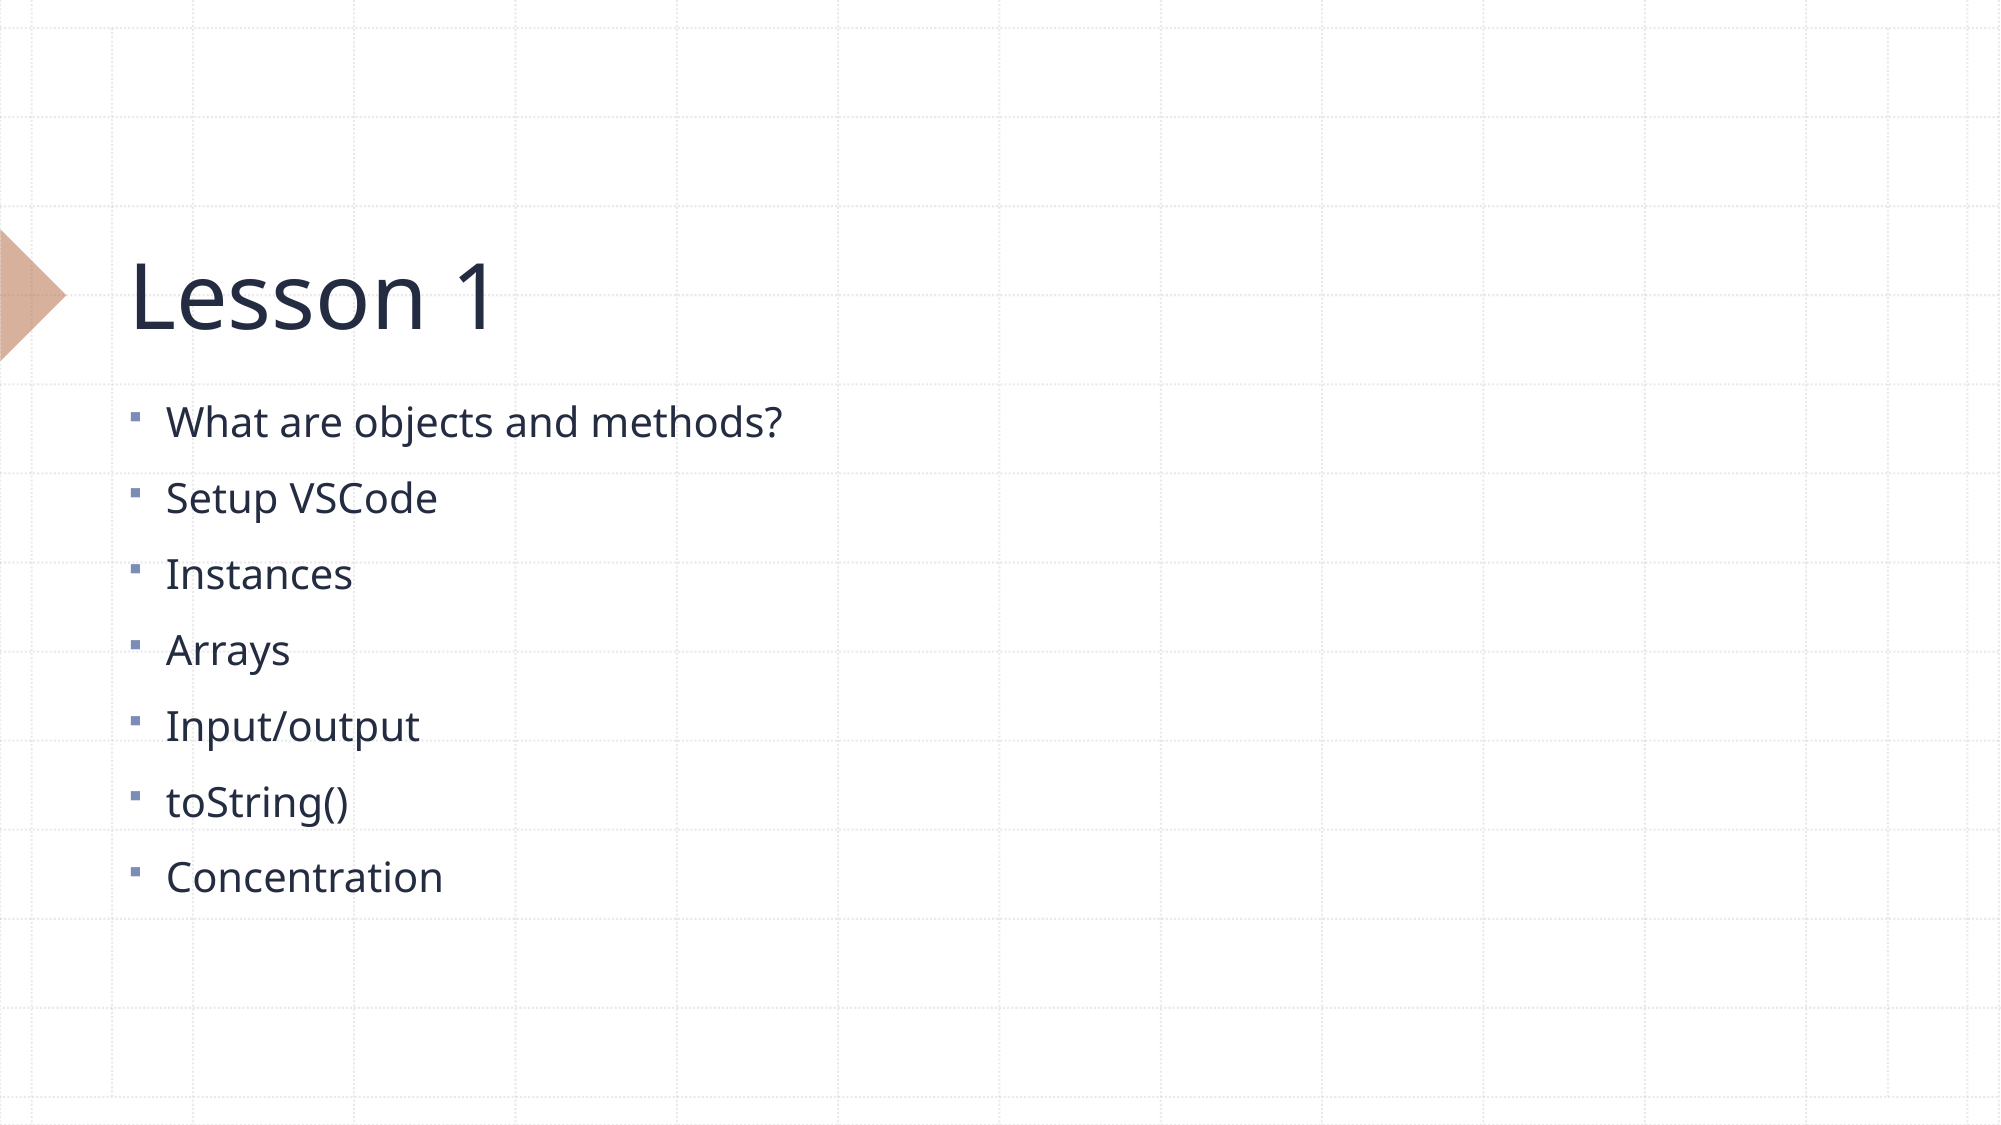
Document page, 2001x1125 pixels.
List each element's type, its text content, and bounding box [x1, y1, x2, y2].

list What are objects and methods? Setup VSCode Instances Arrays Input/output toString() Concentration [113, 383, 1808, 969]
title Lesson 1 [113, 119, 1808, 356]
